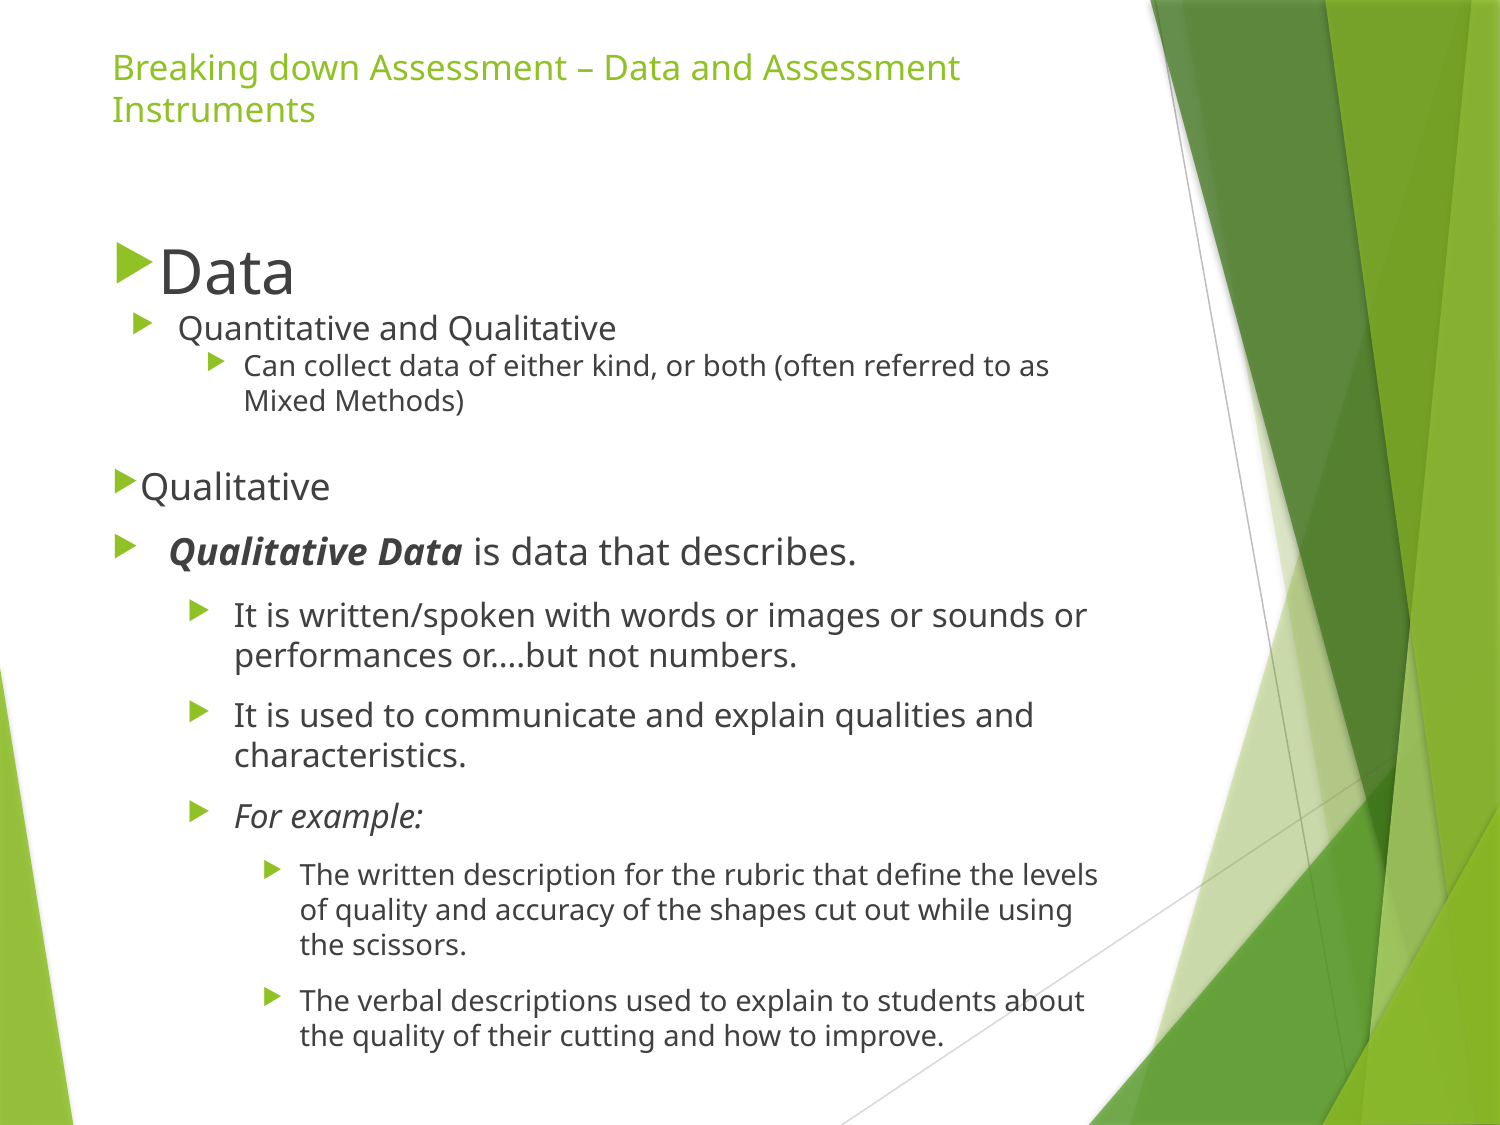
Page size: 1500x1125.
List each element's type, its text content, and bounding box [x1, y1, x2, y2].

list Data Quantitative and Qualitative Can collect data of either kind, or both (often referred to as Mixed Methods) Qualitative Qualitative Data is data that describes. It is written/spoken with words or images or sounds or performances or….but not numbers. It is used to communicate and explain qualities and characteristics. For example: The written description for the rubric that define the levels of quality and accuracy of the shapes cut out while using the scissors. The verbal descriptions used to explain to students about the quality of their cutting and how to improve. [97, 224, 1139, 1079]
title Breaking down Assessment – Data and Assessment Instruments [97, 37, 1139, 138]
